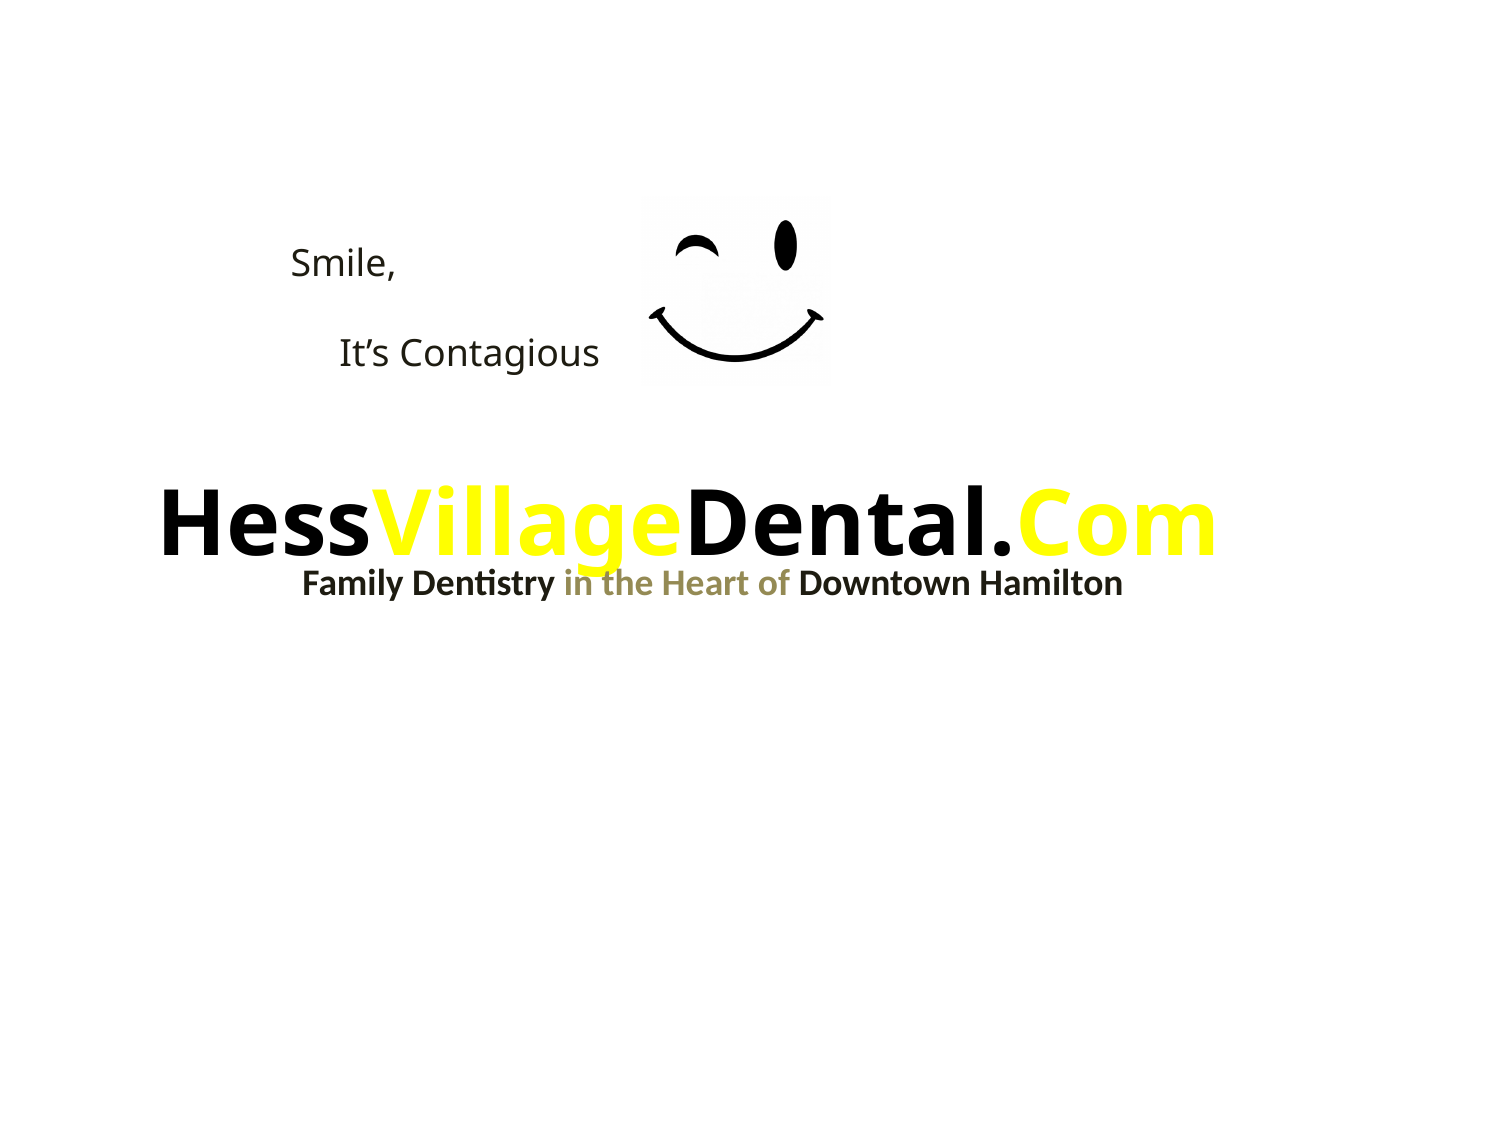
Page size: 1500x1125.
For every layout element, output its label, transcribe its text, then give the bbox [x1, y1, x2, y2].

text_box Smile, It’s Contagious [275, 231, 636, 382]
picture [641, 195, 832, 386]
text_box Family Dentistry in the Heart of Downtown Hamilton [287, 550, 1162, 611]
text_box HessVillageDental.Com [144, 456, 1234, 582]
